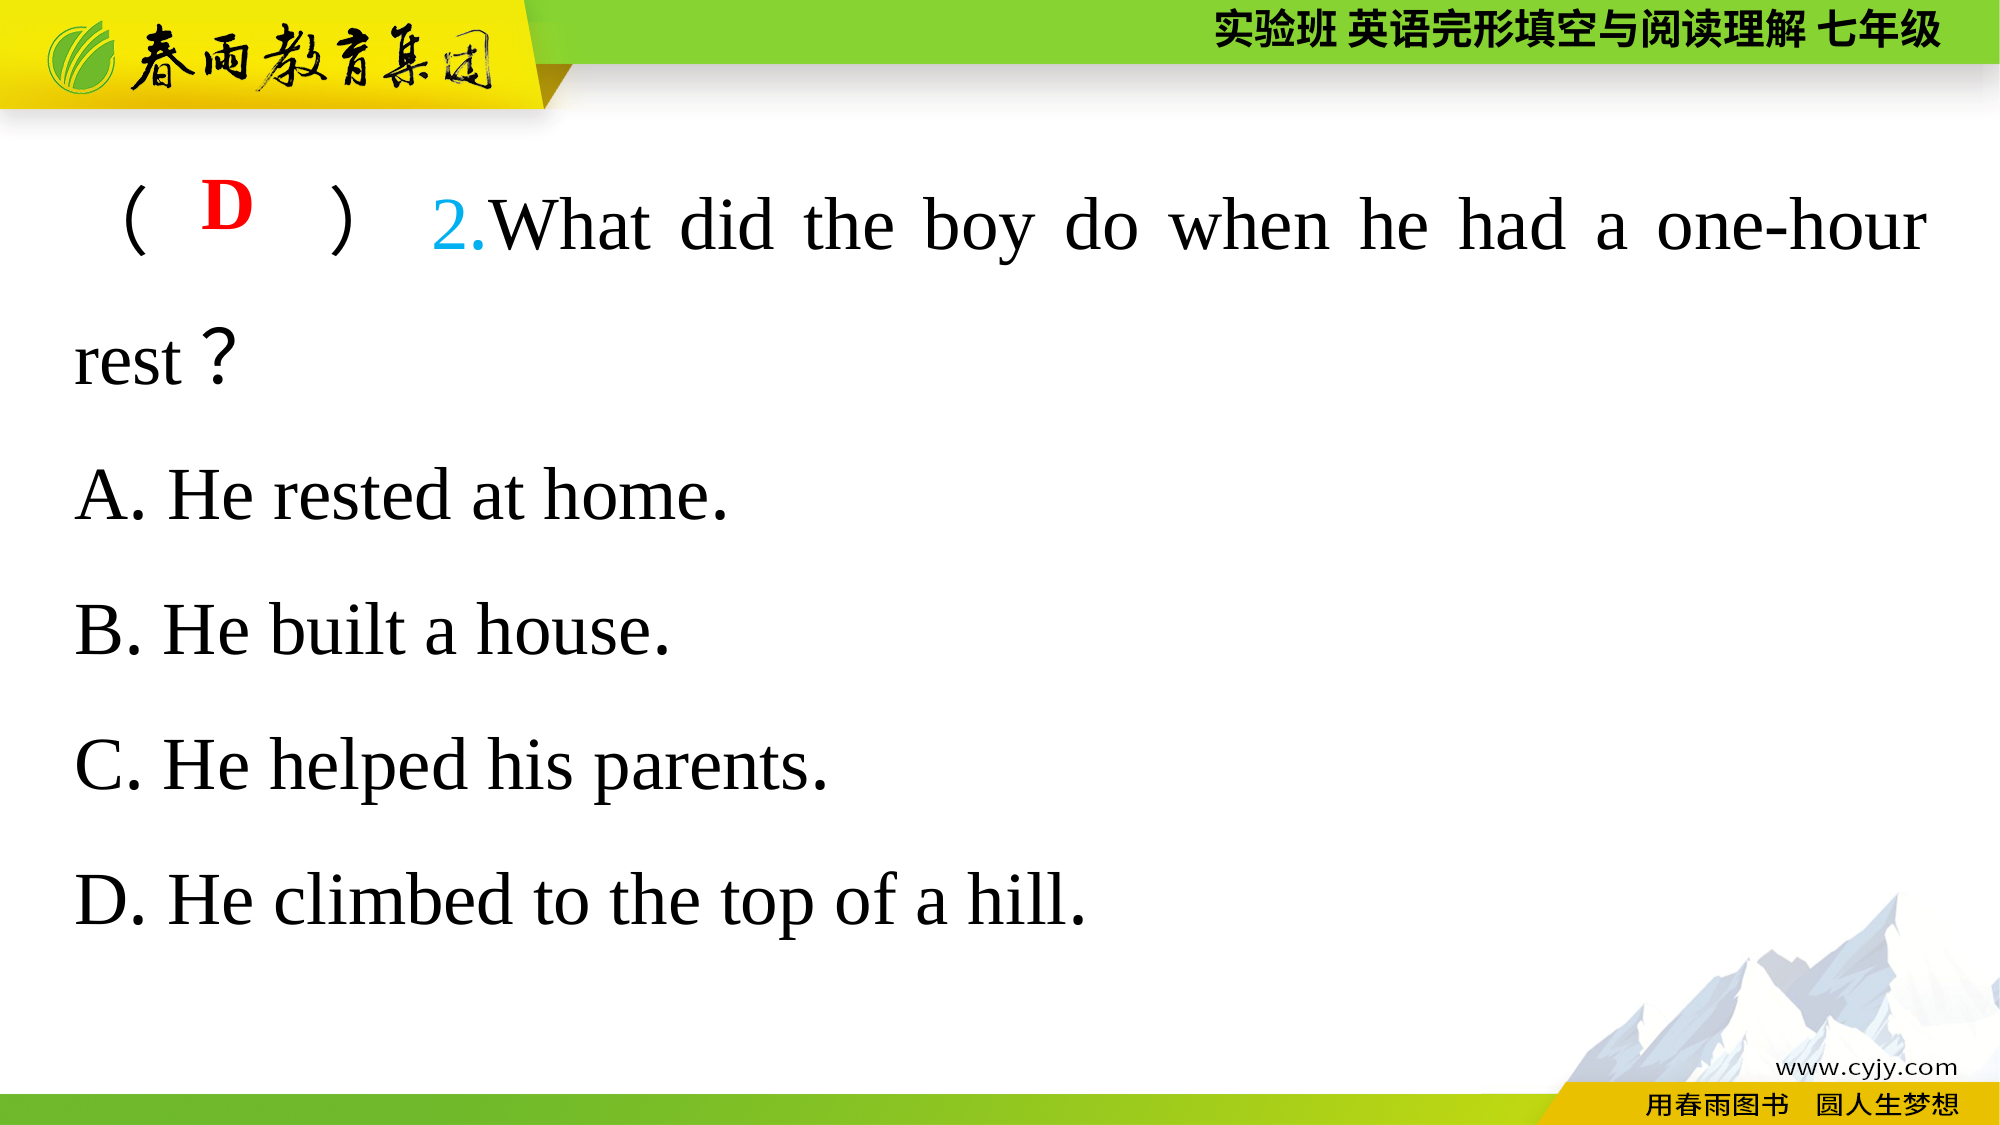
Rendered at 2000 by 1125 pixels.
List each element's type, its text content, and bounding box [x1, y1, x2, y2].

list （ ）2.What did the boy do when he had a one-hour rest？ A. He rested at home. B. He built a house. C. He helped his parents. D. He climbed to the top of a hill. [59, 122, 1944, 939]
picture [0, 0, 2000, 1125]
text_box D [186, 146, 271, 252]
